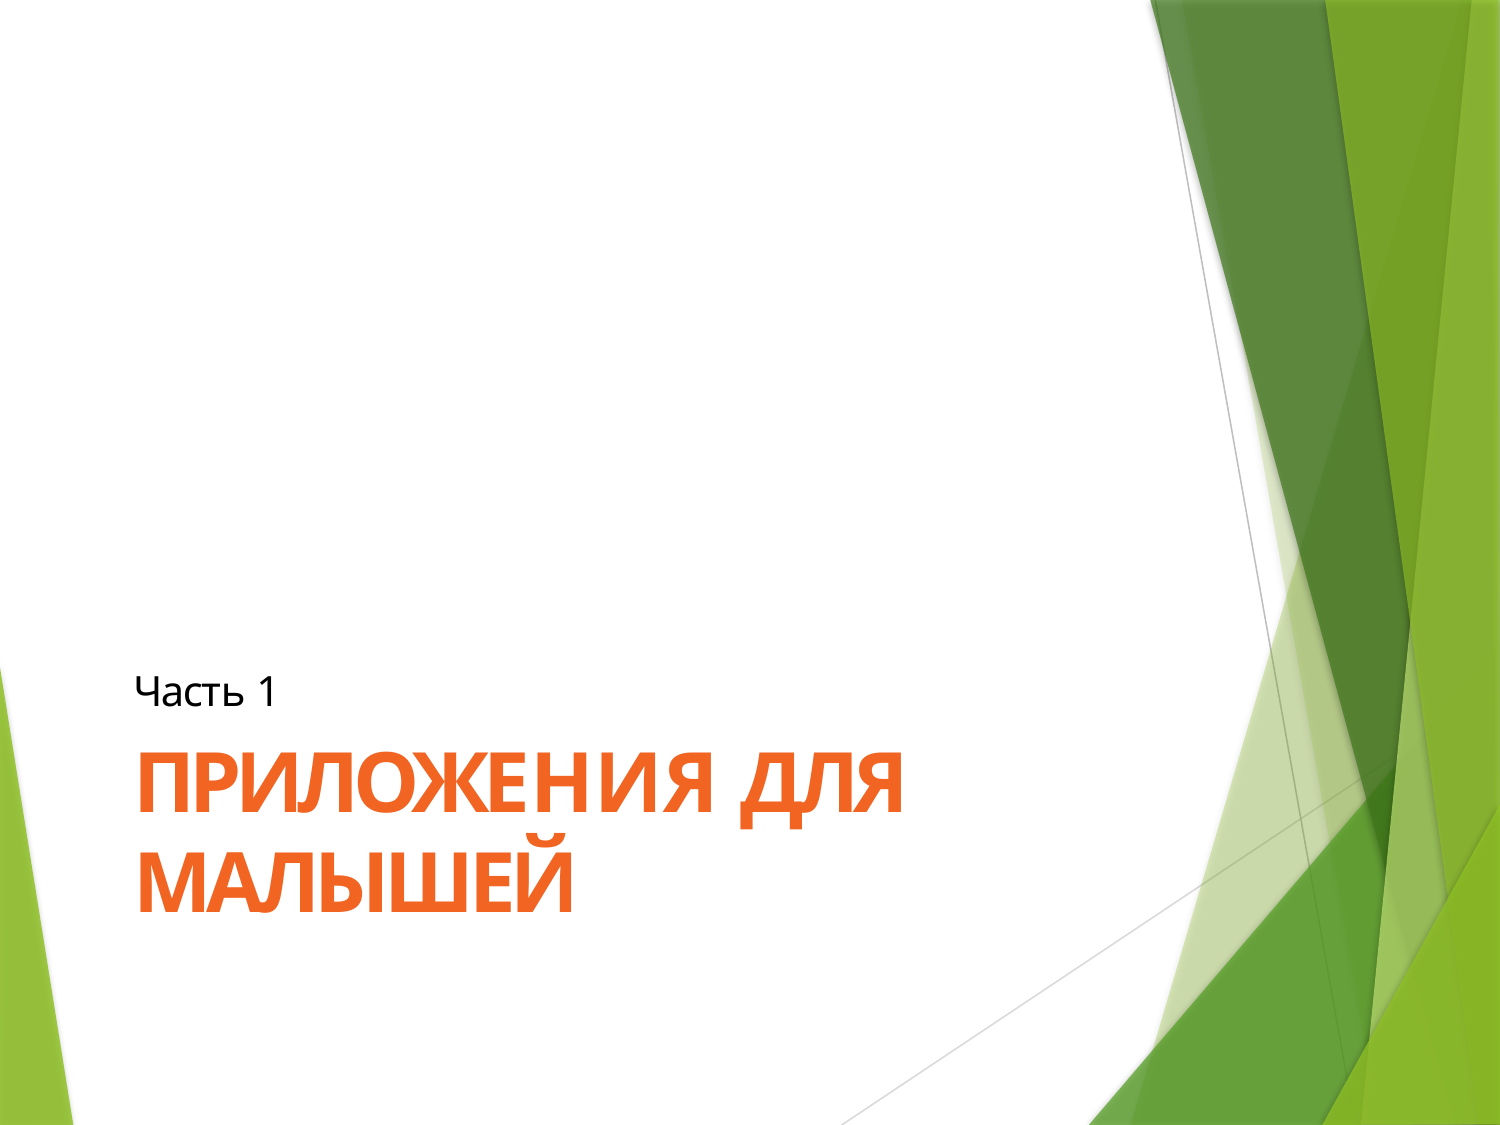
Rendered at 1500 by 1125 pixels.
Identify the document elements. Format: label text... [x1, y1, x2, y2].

text_box Часть 1 ПРИЛОЖЕНИЯ ДЛЯ МАЛЫШЕЙ [131, 655, 1372, 929]
